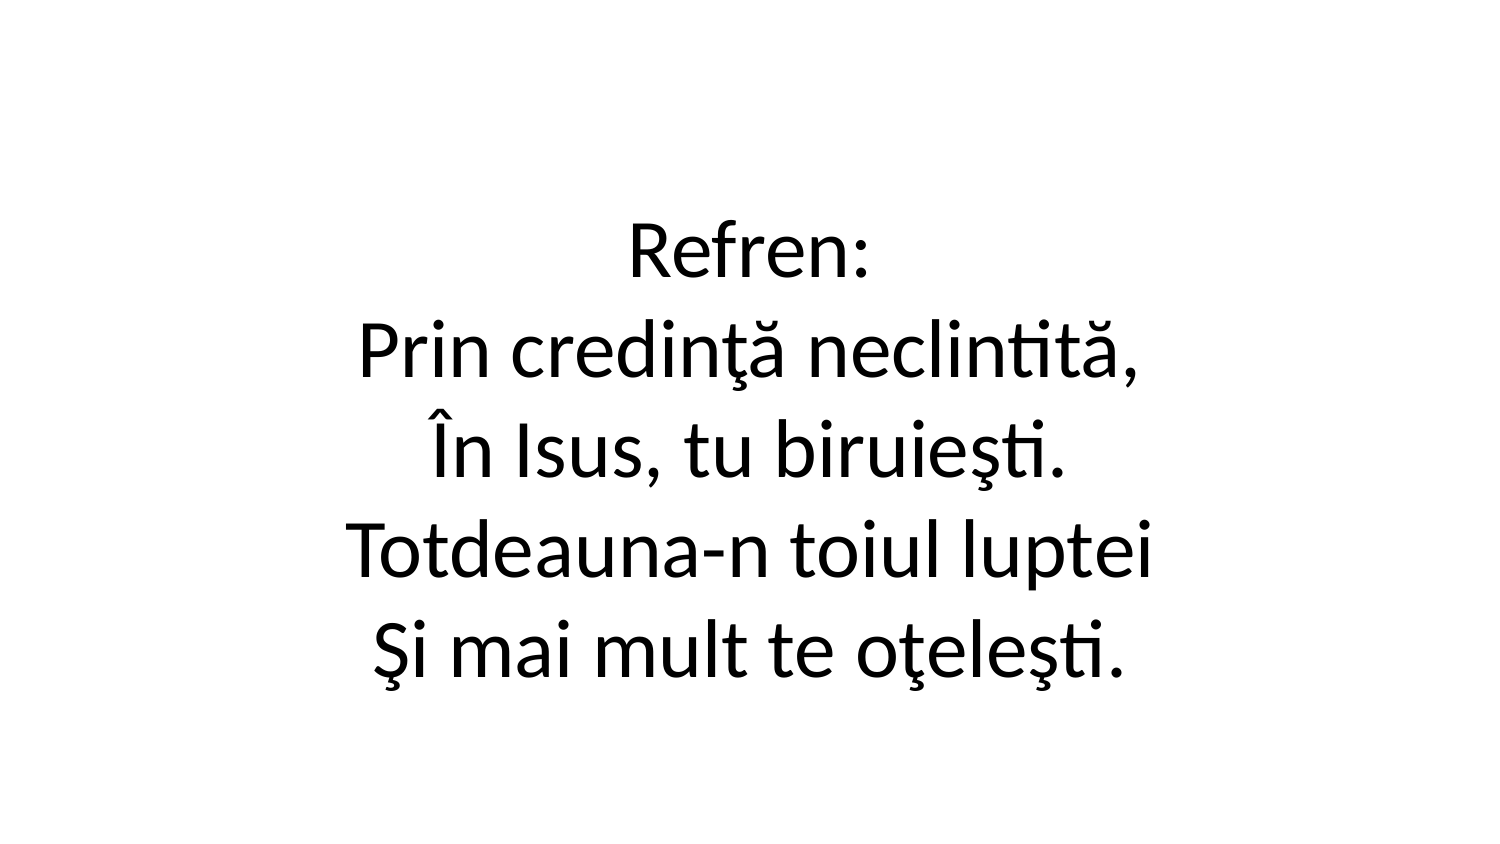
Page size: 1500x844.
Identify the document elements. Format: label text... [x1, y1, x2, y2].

text_box Refren: Prin credinţă neclintită, În Isus, tu biruieşti. Totdeauna-n toiul luptei Şi mai mult te oţeleşti. [330, 142, 1170, 702]
